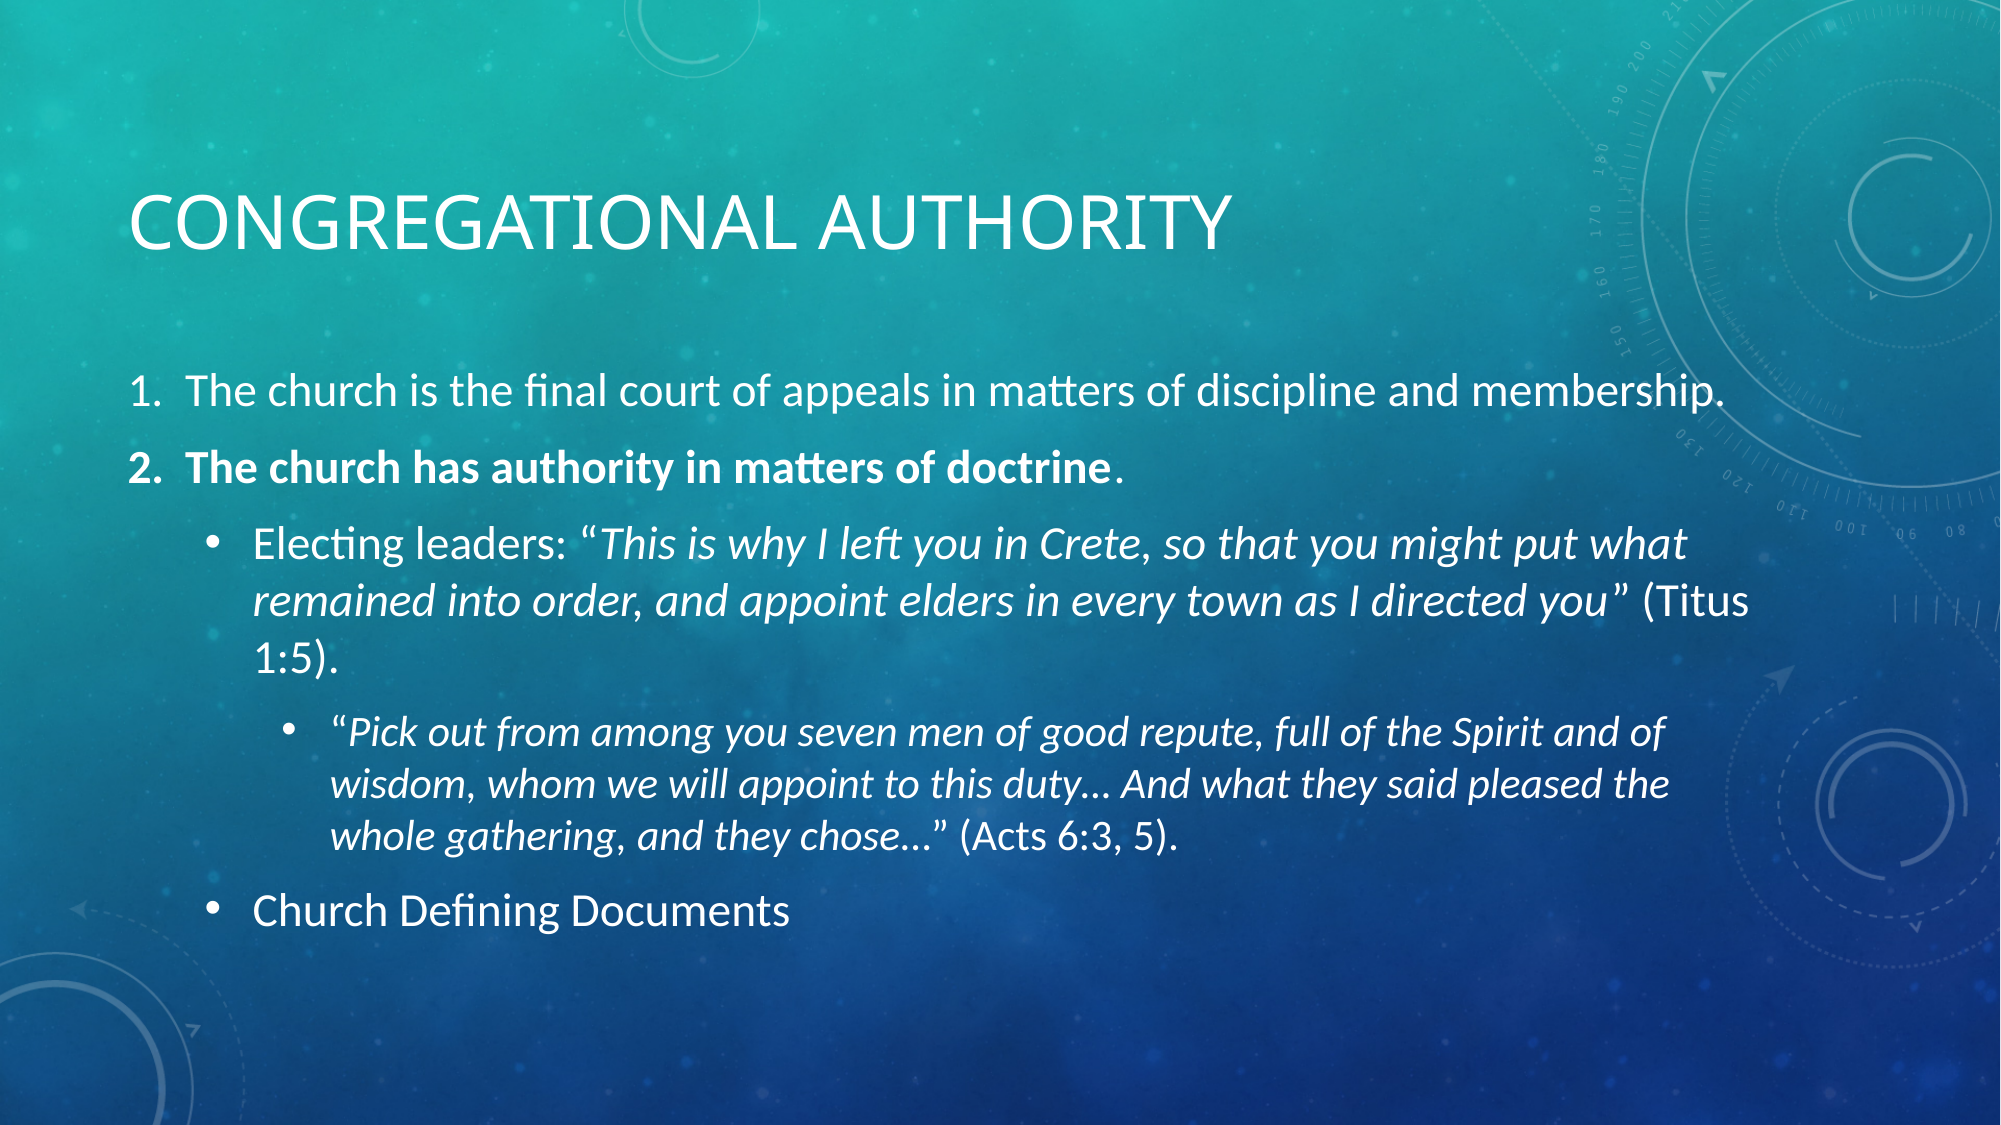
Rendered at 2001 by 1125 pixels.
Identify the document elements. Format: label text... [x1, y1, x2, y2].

list The church is the final court of appeals in matters of discipline and membership. The church has authority in matters of doctrine. Electing leaders: “This is why I left you in Crete, so that you might put what remained into order, and appoint elders in every town as I directed you” (Titus 1:5). “Pick out from among you seven men of good repute, full of the Spirit and of wisdom, whom we will appoint to this duty… And what they said pleased the whole gathering, and they chose…” (Acts 6:3, 5). Church Defining Documents [112, 351, 1775, 950]
picture [0, 0, 2001, 1125]
title Congregational Authority [112, 99, 1775, 339]
